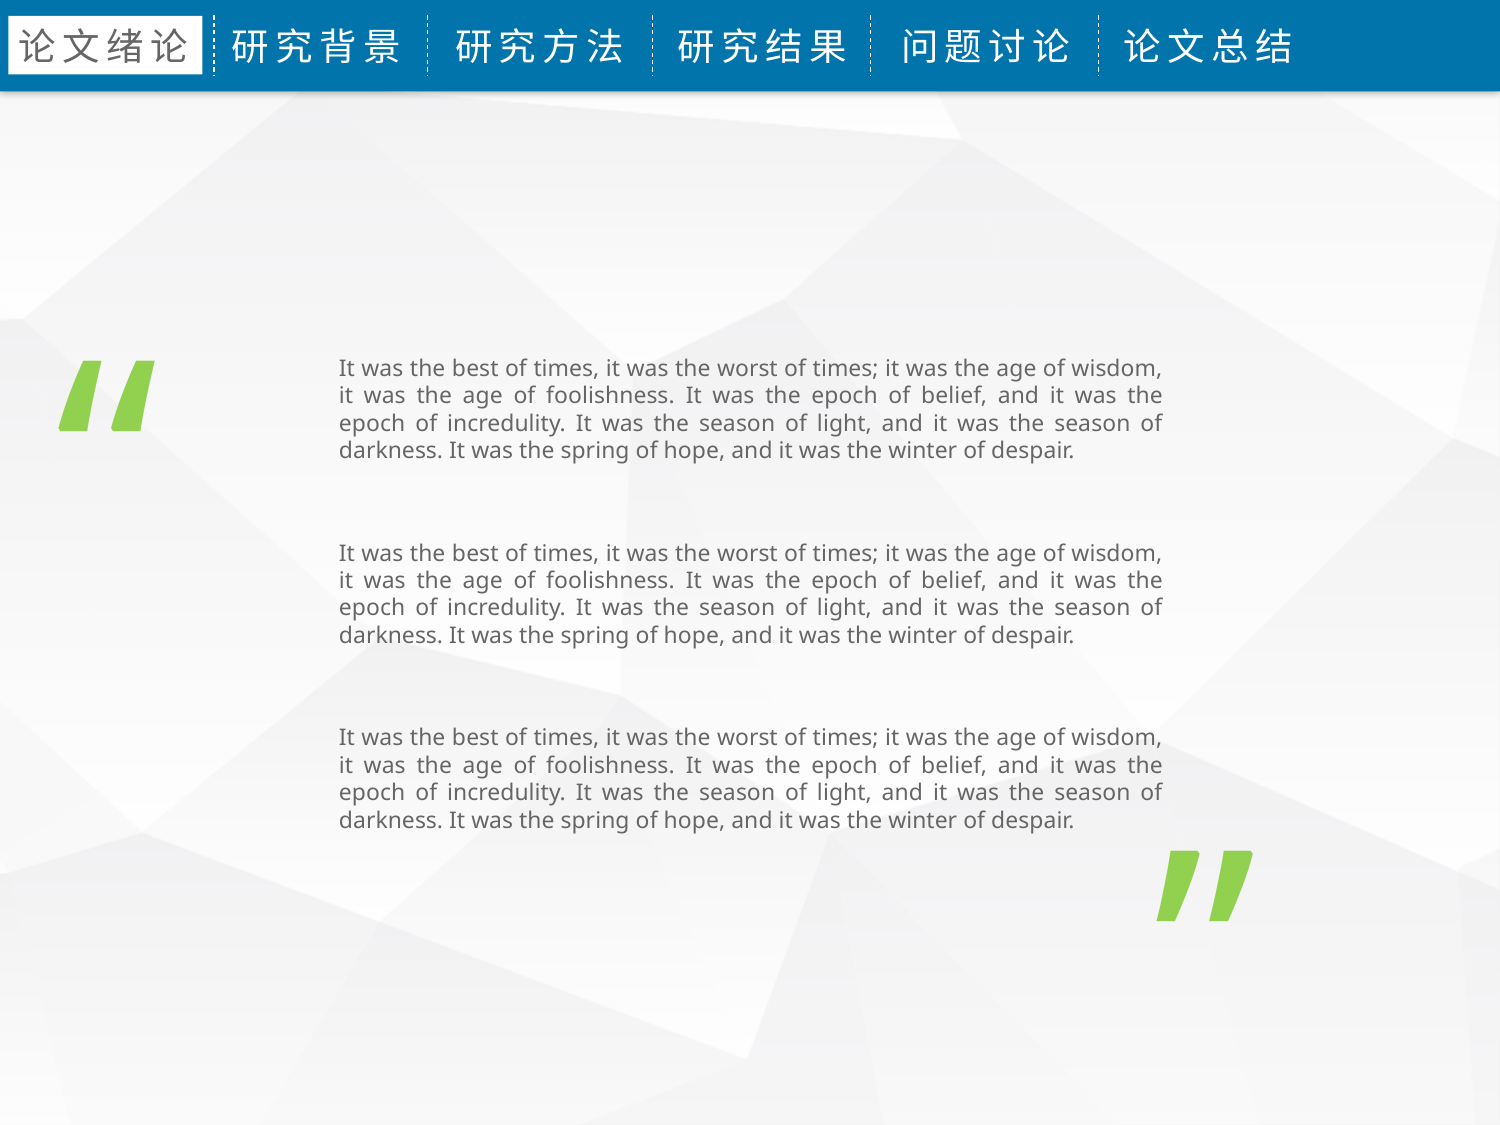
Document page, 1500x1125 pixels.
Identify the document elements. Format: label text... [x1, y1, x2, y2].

text_box 研究方法 [440, 15, 652, 76]
picture [0, 92, 1500, 1125]
text_box 问题讨论 [886, 15, 1098, 76]
text_box 研究结果 [663, 15, 870, 76]
text_box 论文总结 [1109, 15, 1322, 76]
text_box ” [1138, 761, 1375, 1122]
text_box It was the best of times, it was the worst of times; it was the age of wisdom, it was the age of foolishness. It was the epoch of belief, and it was the epoch of incredulity. It was the season of light, and it was the season of darkness. It was the spring of hope, and it was the winter of despair. [324, 345, 1179, 471]
text_box It was the best of times, it was the worst of times; it was the age of wisdom, it was the age of foolishness. It was the epoch of belief, and it was the epoch of incredulity. It was the season of light, and it was the season of darkness. It was the spring of hope, and it was the winter of despair. [324, 715, 1179, 841]
text_box 研究结果 [871, 15, 876, 76]
text_box It was the best of times, it was the worst of times; it was the age of wisdom, it was the age of foolishness. It was the epoch of belief, and it was the epoch of incredulity. It was the season of light, and it was the season of darkness. It was the spring of hope, and it was the winter of despair. [324, 530, 1179, 656]
text_box “ [40, 271, 277, 632]
text_box [0, 0, 1500, 92]
text_box 论文绪论 [4, 15, 213, 76]
text_box 研究背景 [217, 15, 427, 76]
